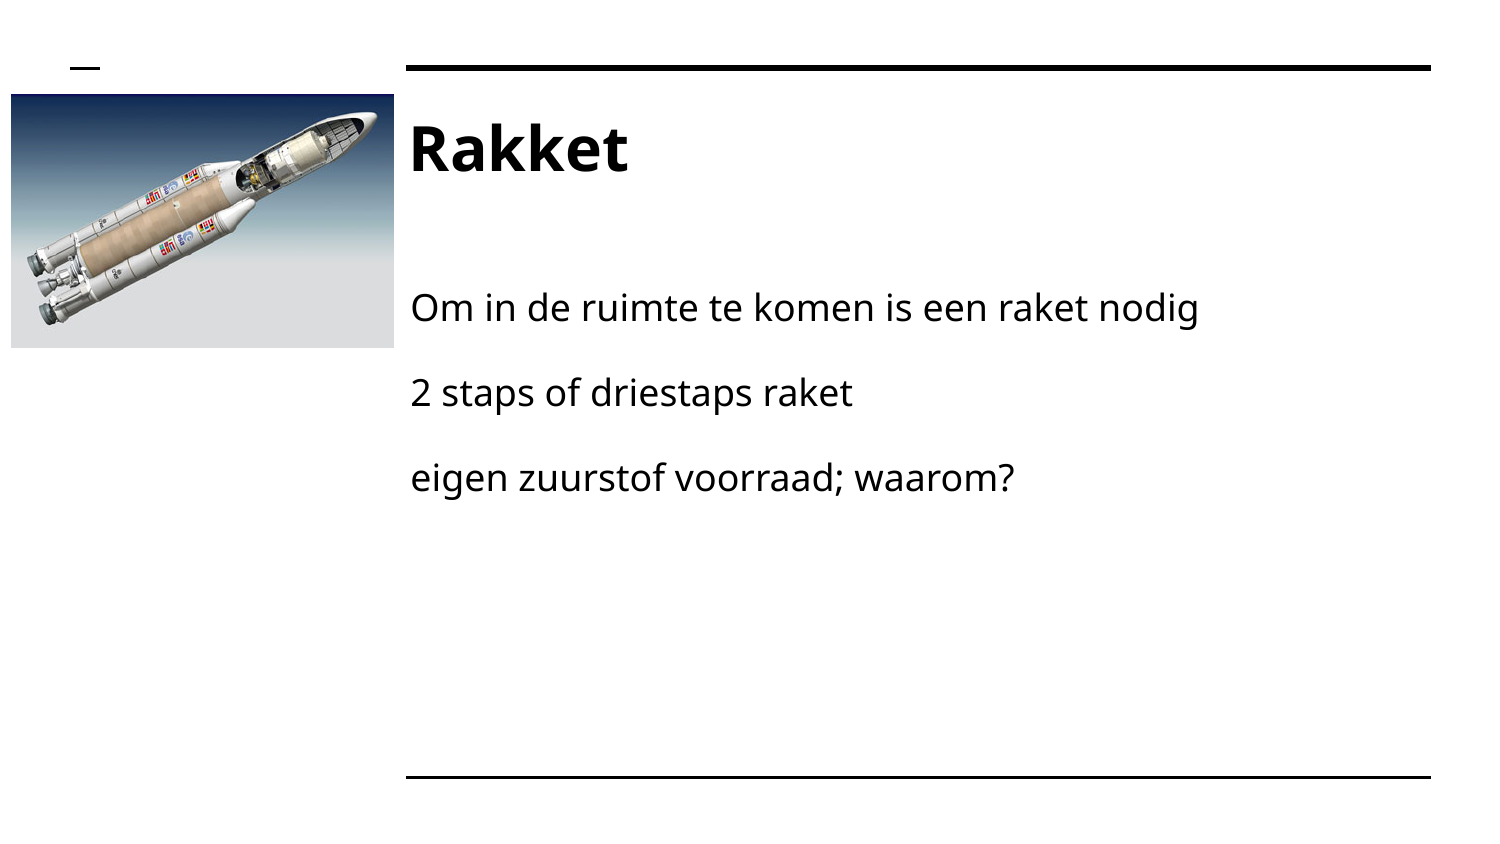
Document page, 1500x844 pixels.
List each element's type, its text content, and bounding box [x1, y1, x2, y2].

list Om in de ruimte te komen is een raket nodig 2 staps of driestaps raket eigen zuurstof voorraad; waarom? [395, 261, 1433, 755]
title Rakket [396, 94, 1431, 199]
picture [11, 94, 394, 348]
